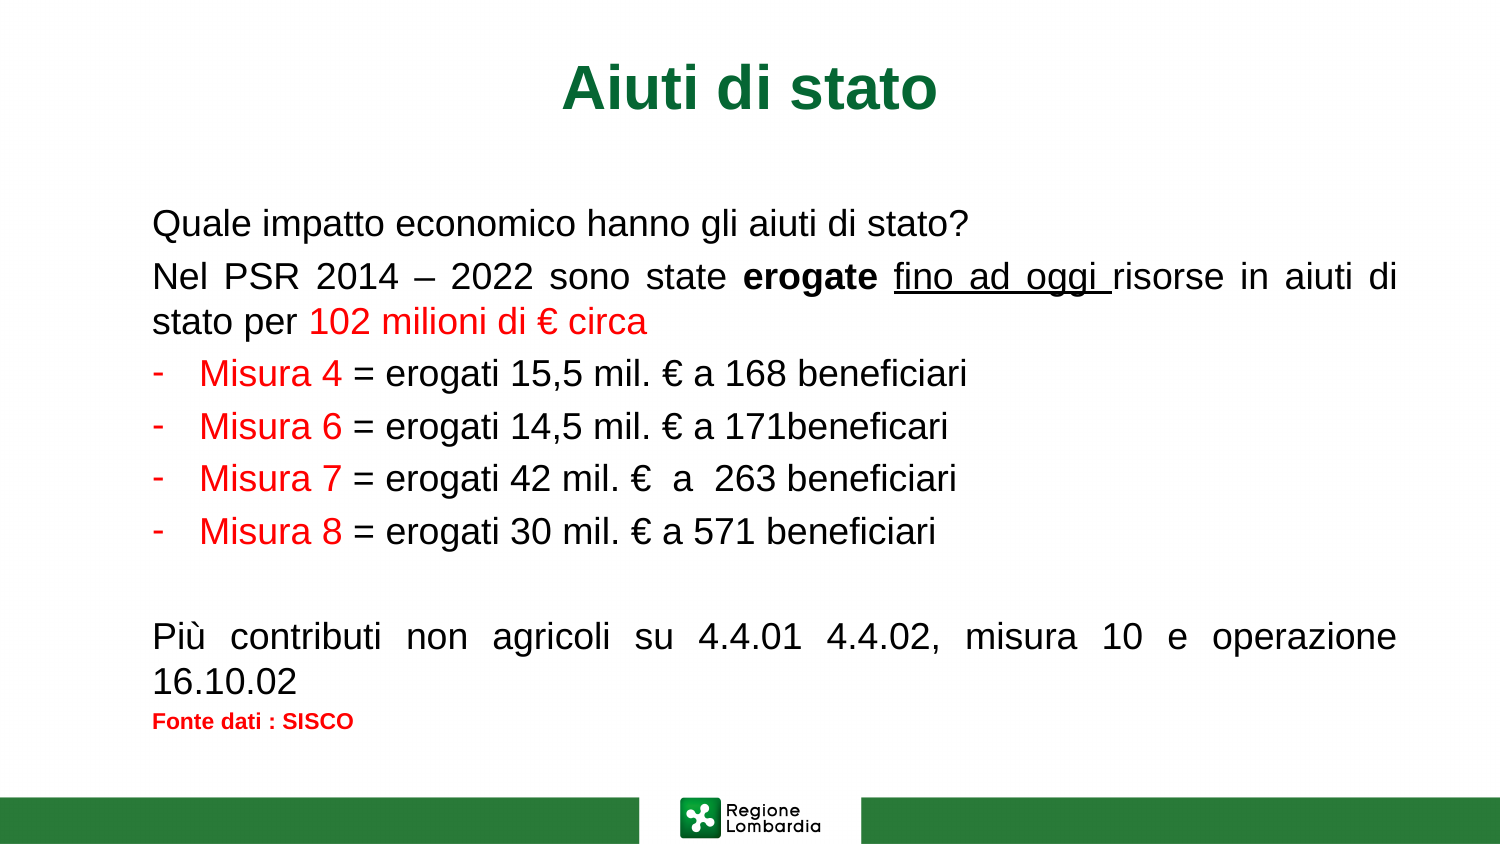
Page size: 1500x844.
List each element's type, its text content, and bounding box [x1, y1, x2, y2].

text_box Quale impatto economico hanno gli aiuti di stato? Nel PSR 2014 – 2022 sono state erogate fino ad oggi risorse in aiuti di stato per 102 milioni di € circa Misura 4 = erogati 15,5 mil. € a 168 beneficiari Misura 6 = erogati 14,5 mil. € a 171beneficari Misura 7 = erogati 42 mil. € a 263 beneficiari Misura 8 = erogati 30 mil. € a 571 beneficiari Più contributi non agricoli su 4.4.01 4.4.02, misura 10 e operazione 16.10.02 Fonte dati : SISCO [137, 191, 1413, 757]
picture [0, 0, 1500, 844]
title Aiuti di stato [112, 30, 1388, 139]
